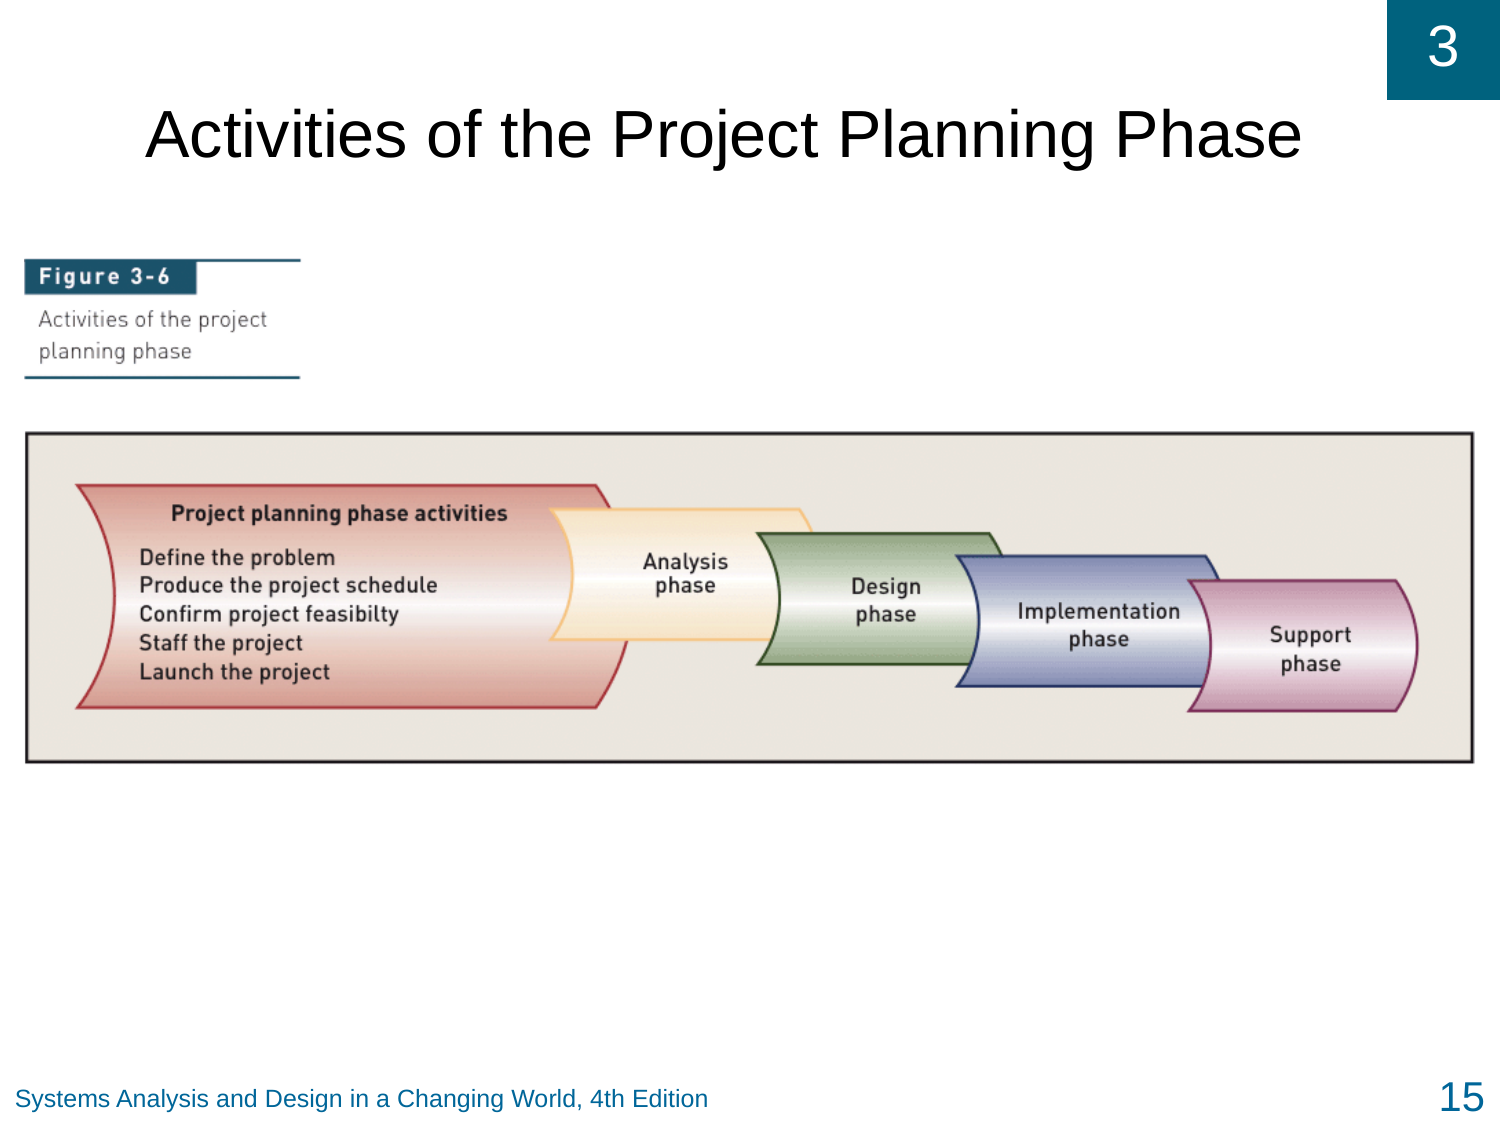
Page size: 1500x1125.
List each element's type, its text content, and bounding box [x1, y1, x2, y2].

slide_number 15 [1149, 1062, 1500, 1125]
picture [24, 257, 1476, 765]
footer Systems Analysis and Design in a Changing World, 4th Edition [0, 1074, 1138, 1125]
title Activities of the Project Planning Phase [74, 37, 1376, 226]
